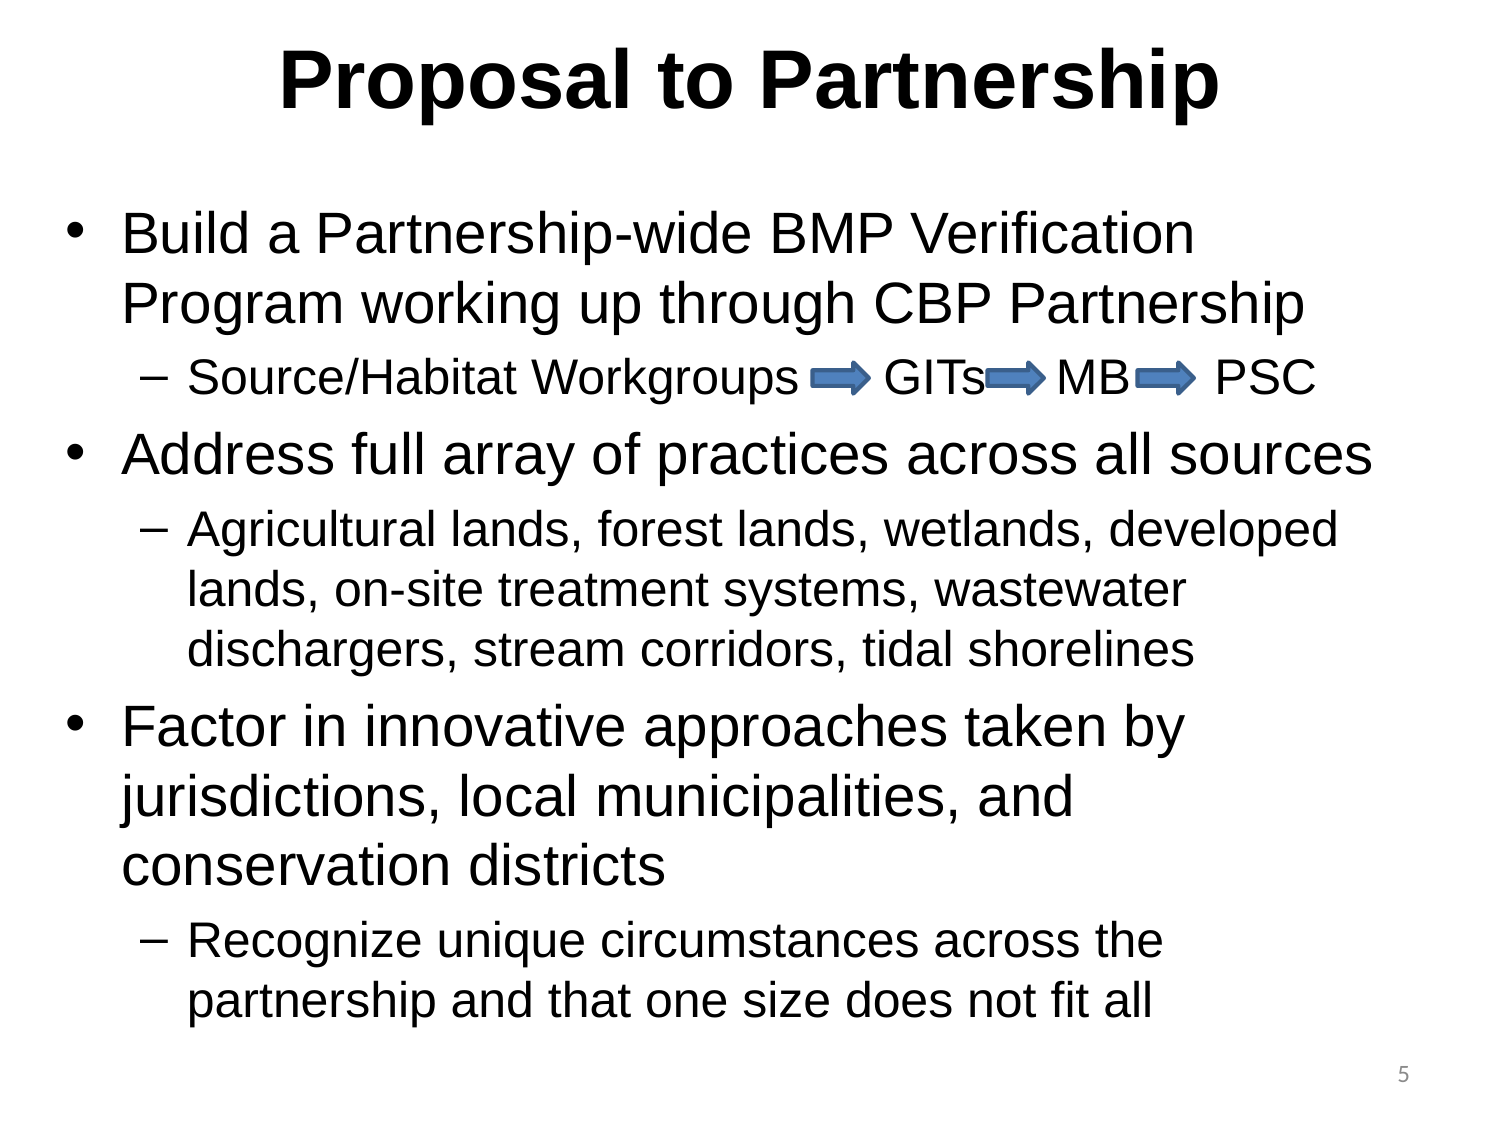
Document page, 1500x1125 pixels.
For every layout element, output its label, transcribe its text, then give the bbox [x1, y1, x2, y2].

text_box [810, 360, 871, 396]
list Build a Partnership-wide BMP Verification Program working up through CBP Partnership Source/Habitat Workgroups GITs MB PSC Address full array of practices across all sources Agricultural lands, forest lands, wetlands, developed lands, on-site treatment systems, wastewater dischargers, stream corridors, tidal shorelines Factor in innovative approaches taken by jurisdictions, local municipalities, and conservation districts Recognize unique circumstances across the partnership and that one size does not fit all [50, 187, 1438, 1050]
title Proposal to Partnership [75, 0, 1425, 150]
text_box [1135, 360, 1197, 396]
text_box [985, 360, 1047, 396]
slide_number 5 [1074, 1042, 1425, 1103]
